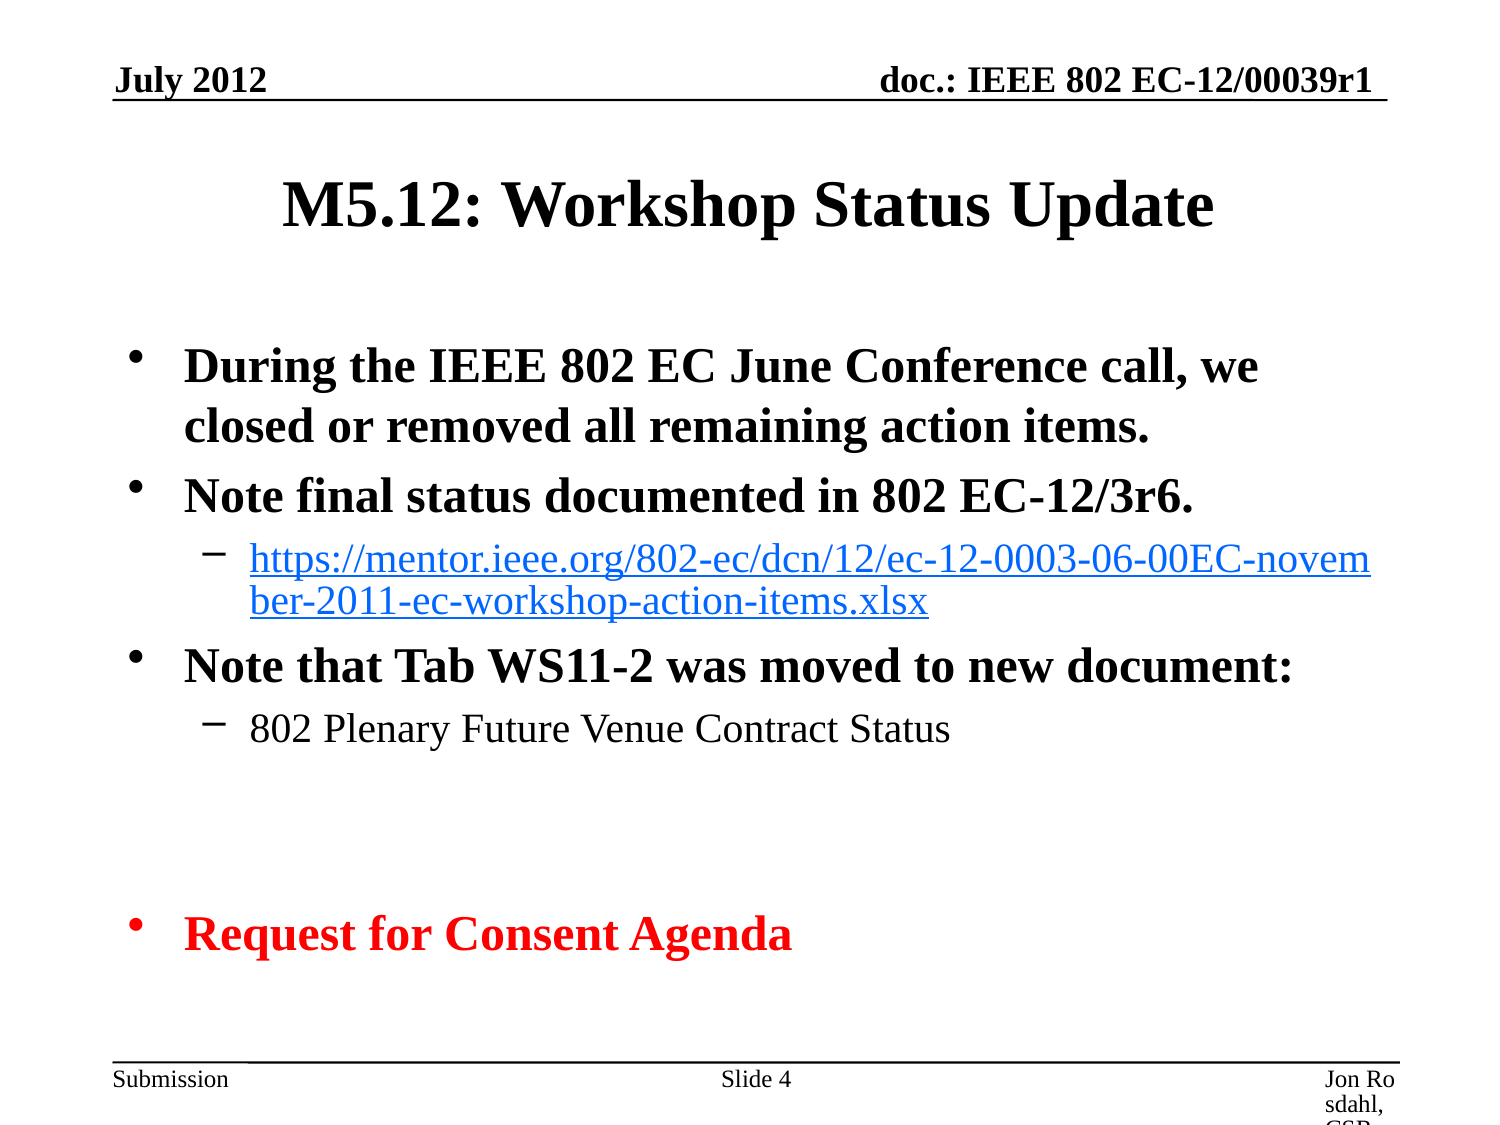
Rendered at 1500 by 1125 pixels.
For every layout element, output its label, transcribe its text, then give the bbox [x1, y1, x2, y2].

footer Jon Rosdahl, CSR [1324, 1061, 1402, 1093]
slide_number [114, 54, 290, 101]
list During the IEEE 802 EC June Conference call, we closed or removed all remaining action items. Note final status documented in 802 EC-12/3r6. https://mentor.ieee.org/802-ec/dcn/12/ec-12-0003-06-00EC-november-2011-ec-workshop-action-items.xlsx Note that Tab WS11-2 was moved to new document: 802 Plenary Future Venue Contract Status Request for Consent Agenda [112, 324, 1388, 1001]
slide_number Slide 4 [712, 1061, 800, 1093]
title M5.12: Workshop Status Update [112, 112, 1388, 288]
